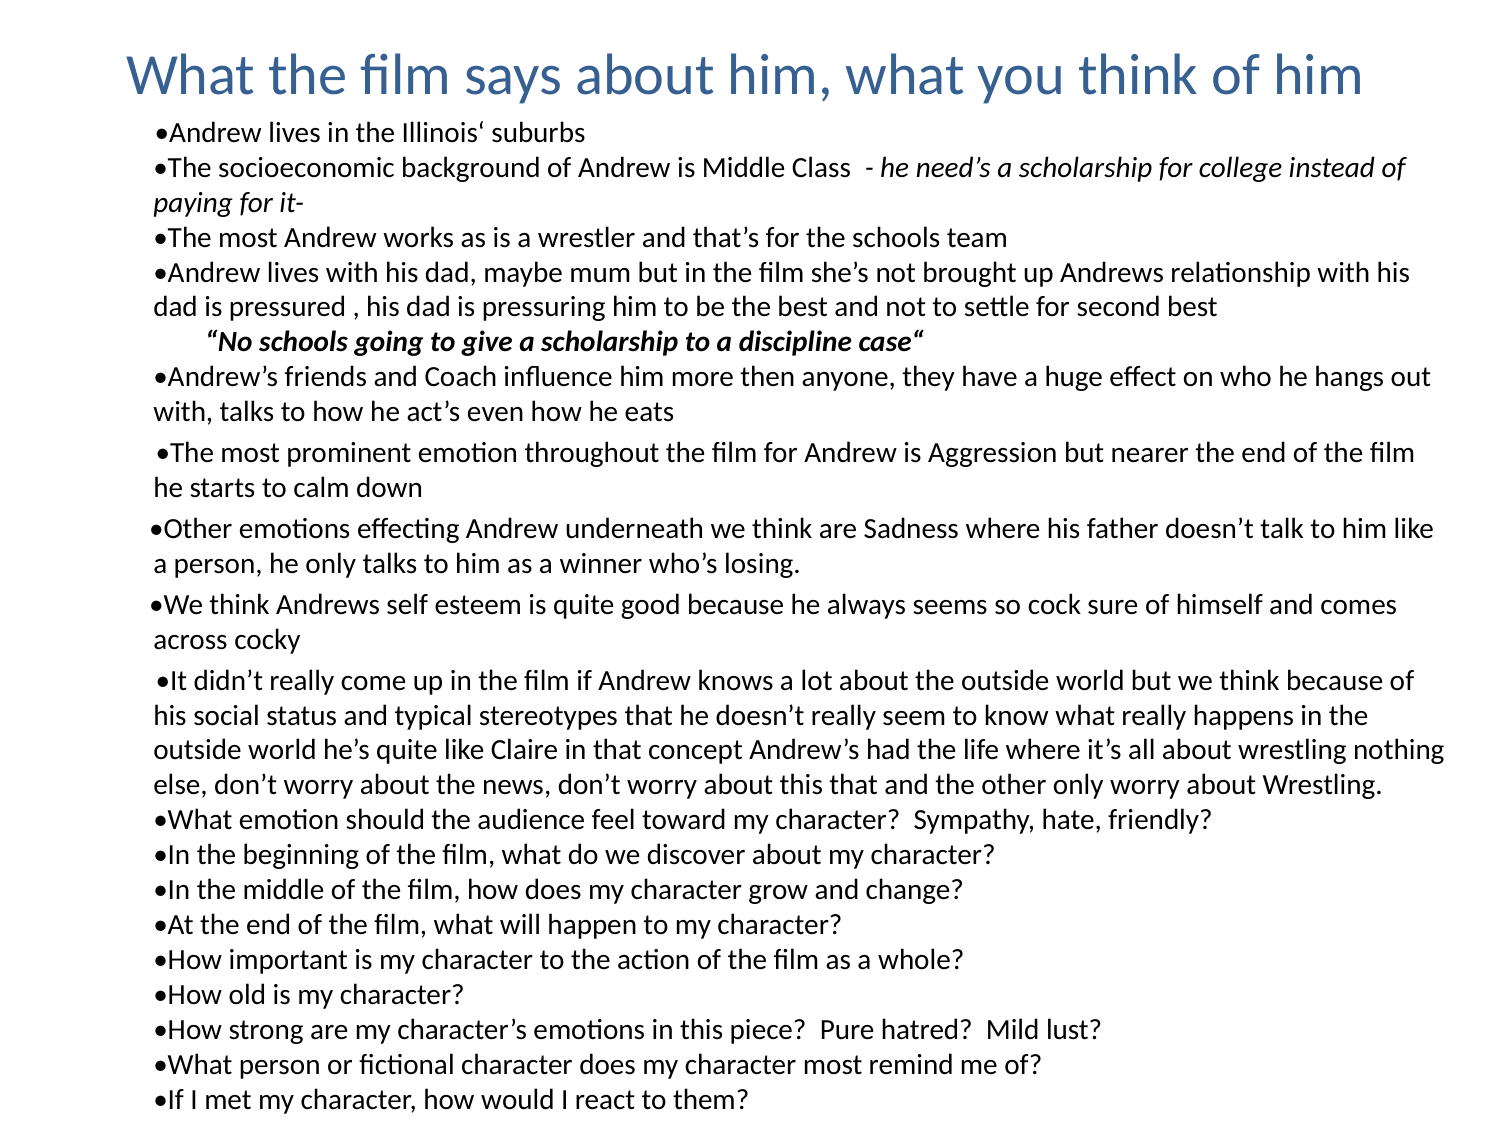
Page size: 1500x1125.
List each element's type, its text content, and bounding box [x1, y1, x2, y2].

list •Andrew lives in the Illinois‘ suburbs •The socioeconomic background of Andrew is Middle Class - he need’s a scholarship for college instead of paying for it- •The most Andrew works as is a wrestler and that’s for the schools team •Andrew lives with his dad, maybe mum but in the film she’s not brought up Andrews relationship with his dad is pressured , his dad is pressuring him to be the best and not to settle for second best “No schools going to give a scholarship to a discipline case“ •Andrew’s friends and Coach influence him more then anyone, they have a huge effect on who he hangs out with, talks to how he act’s even how he eats •The most prominent emotion throughout the film for Andrew is Aggression but nearer the end of the film he starts to calm down •Other emotions effecting Andrew underneath we think are Sadness where his father doesn’t talk to him like a person, he only talks to him as a winner who’s losing. •We think Andrews self esteem is quite good because he always seems so cock sure of himself and comes across cocky •It didn’t really come up in the film if Andrew knows a lot about the outside world but we think because of his social status and typical stereotypes that he doesn’t really seem to know what really happens in the outside world he’s quite like Claire in that concept Andrew’s had the life where it’s all about wrestling nothing else, don’t worry about the news, don’t worry about this that and the other only worry about Wrestling. •What emotion should the audience feel toward my character? Sympathy, hate, friendly? •In the beginning of the film, what do we discover about my character? •In the middle of the film, how does my character grow and change? •At the end of the film, what will happen to my character? •How important is my character to the action of the film as a whole? •How old is my character? •How strong are my character’s emotions in this piece? Pure hatred? Mild lust? •What person or fictional character does my character most remind me of? •If I met my character, how would I react to them? [82, 105, 1465, 1125]
title What the film says about him, what you think of him [70, 23, 1421, 119]
